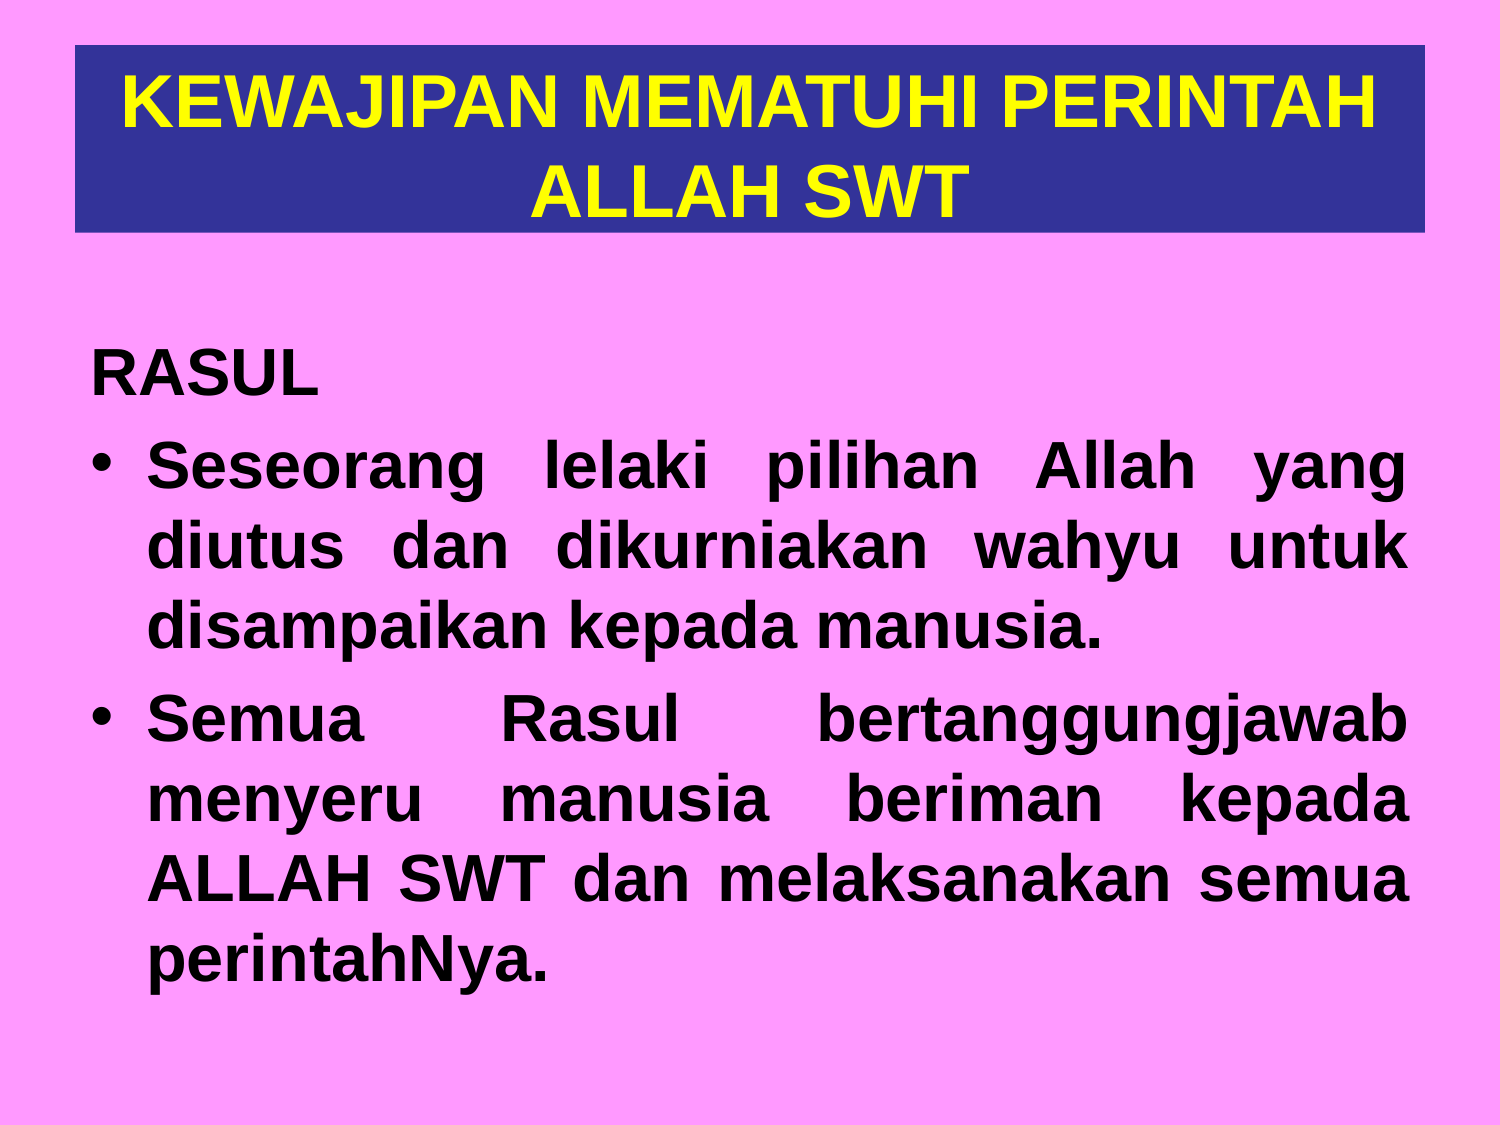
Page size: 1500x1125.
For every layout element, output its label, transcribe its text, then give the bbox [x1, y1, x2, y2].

title KEWAJIPAN MEMATUHI PERINTAH ALLAH SWT [75, 45, 1425, 233]
list RASUL Seseorang lelaki pilihan Allah yang diutus dan dikurniakan wahyu untuk disampaikan kepada manusia. Semua Rasul bertanggungjawab menyeru manusia beriman kepada ALLAH SWT dan melaksanakan semua perintahNya. [75, 262, 1425, 1005]
